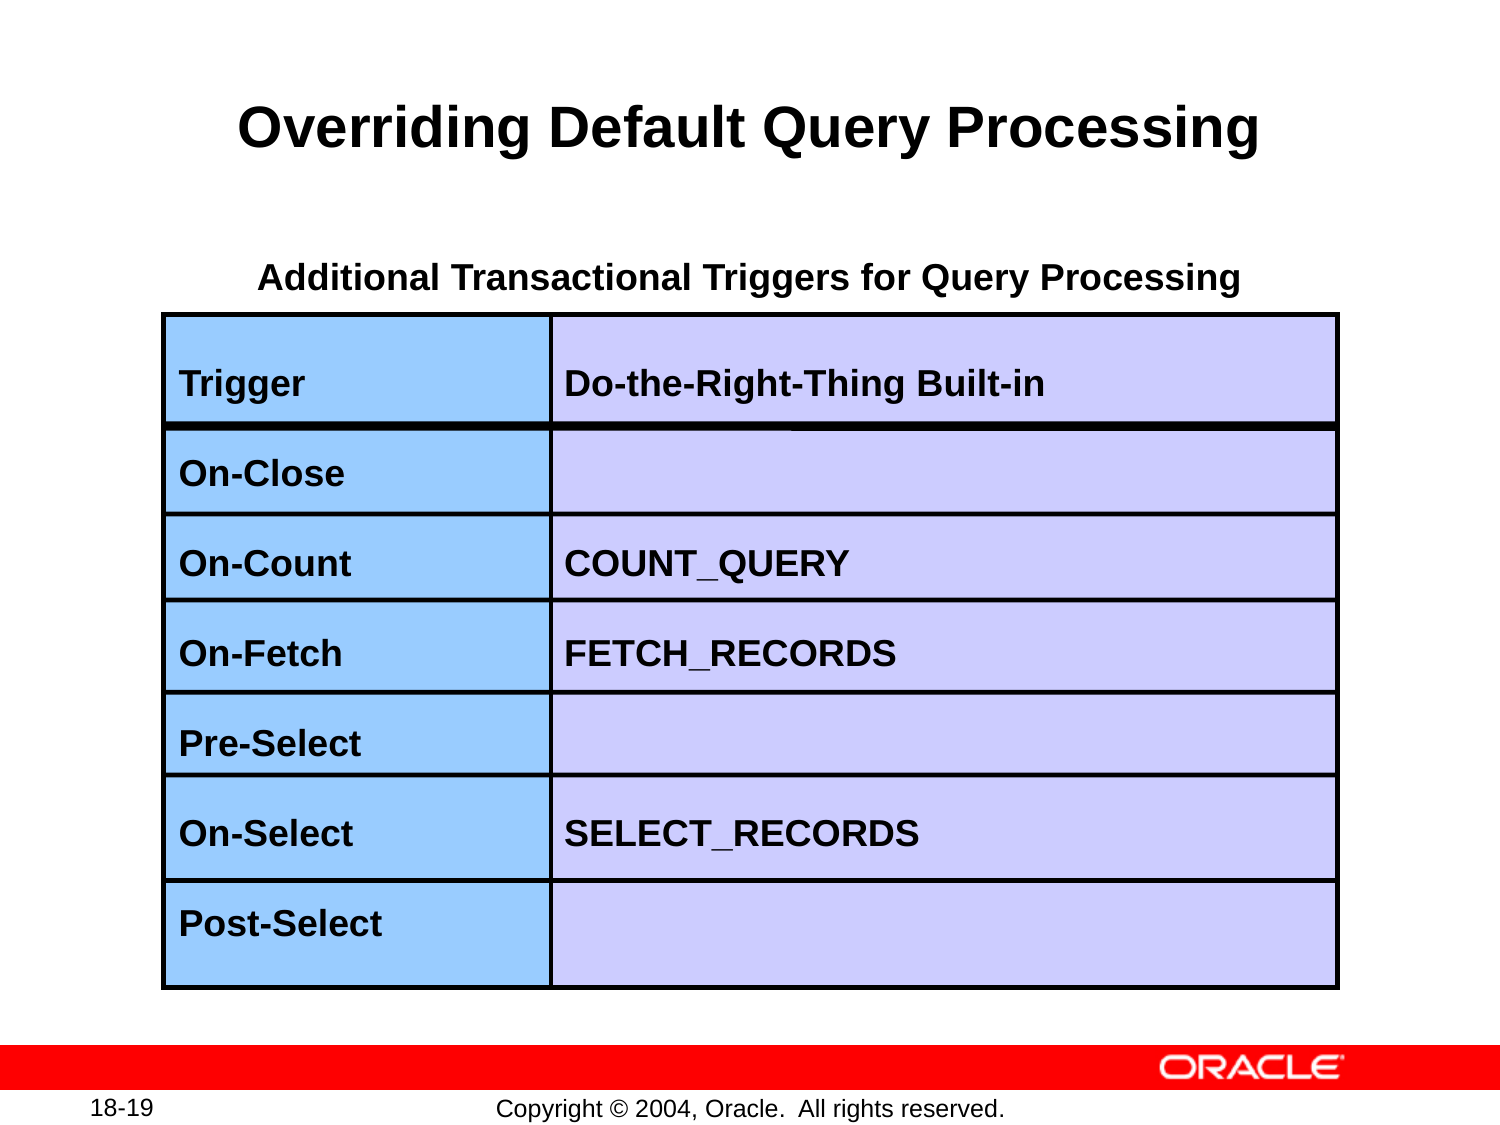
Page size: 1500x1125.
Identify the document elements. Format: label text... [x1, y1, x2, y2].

text_box Do-the-Right-Thing Built-in COUNT_QUERY FETCH_RECORDS SELECT_RECORDS [551, 881, 1338, 988]
text_box Trigger On-Close On-Count On-Fetch Pre-Select On-Select Post-Select [163, 601, 551, 692]
text_box Trigger On-Close On-Count On-Fetch Pre-Select On-Select Post-Select [163, 693, 551, 880]
text_box Do-the-Right-Thing Built-in COUNT_QUERY FETCH_RECORDS SELECT_RECORDS [551, 601, 1338, 692]
text_box Do-the-Right-Thing Built-in COUNT_QUERY FETCH_RECORDS SELECT_RECORDS [551, 693, 1338, 775]
text_box Trigger On-Close On-Count On-Fetch Pre-Select On-Select Post-Select [163, 515, 551, 600]
title Overriding Default Query Processing [149, 87, 1351, 232]
text_box Do-the-Right-Thing Built-in COUNT_QUERY FETCH_RECORDS SELECT_RECORDS [551, 776, 1338, 880]
text_box Additional Transactional Triggers for Query Processing [254, 250, 1245, 300]
text_box Trigger On-Close On-Count On-Fetch Pre-Select On-Select Post-Select [163, 881, 551, 988]
text_box Trigger On-Close On-Count On-Fetch Pre-Select On-Select Post-Select [163, 314, 551, 426]
text_box Do-the-Right-Thing Built-in COUNT_QUERY FETCH_RECORDS SELECT_RECORDS [551, 314, 1338, 426]
text_box Do-the-Right-Thing Built-in COUNT_QUERY FETCH_RECORDS SELECT_RECORDS [551, 427, 1338, 514]
text_box Do-the-Right-Thing Built-in COUNT_QUERY FETCH_RECORDS SELECT_RECORDS [551, 515, 1338, 600]
text_box Trigger On-Close On-Count On-Fetch Pre-Select On-Select Post-Select [163, 427, 551, 514]
